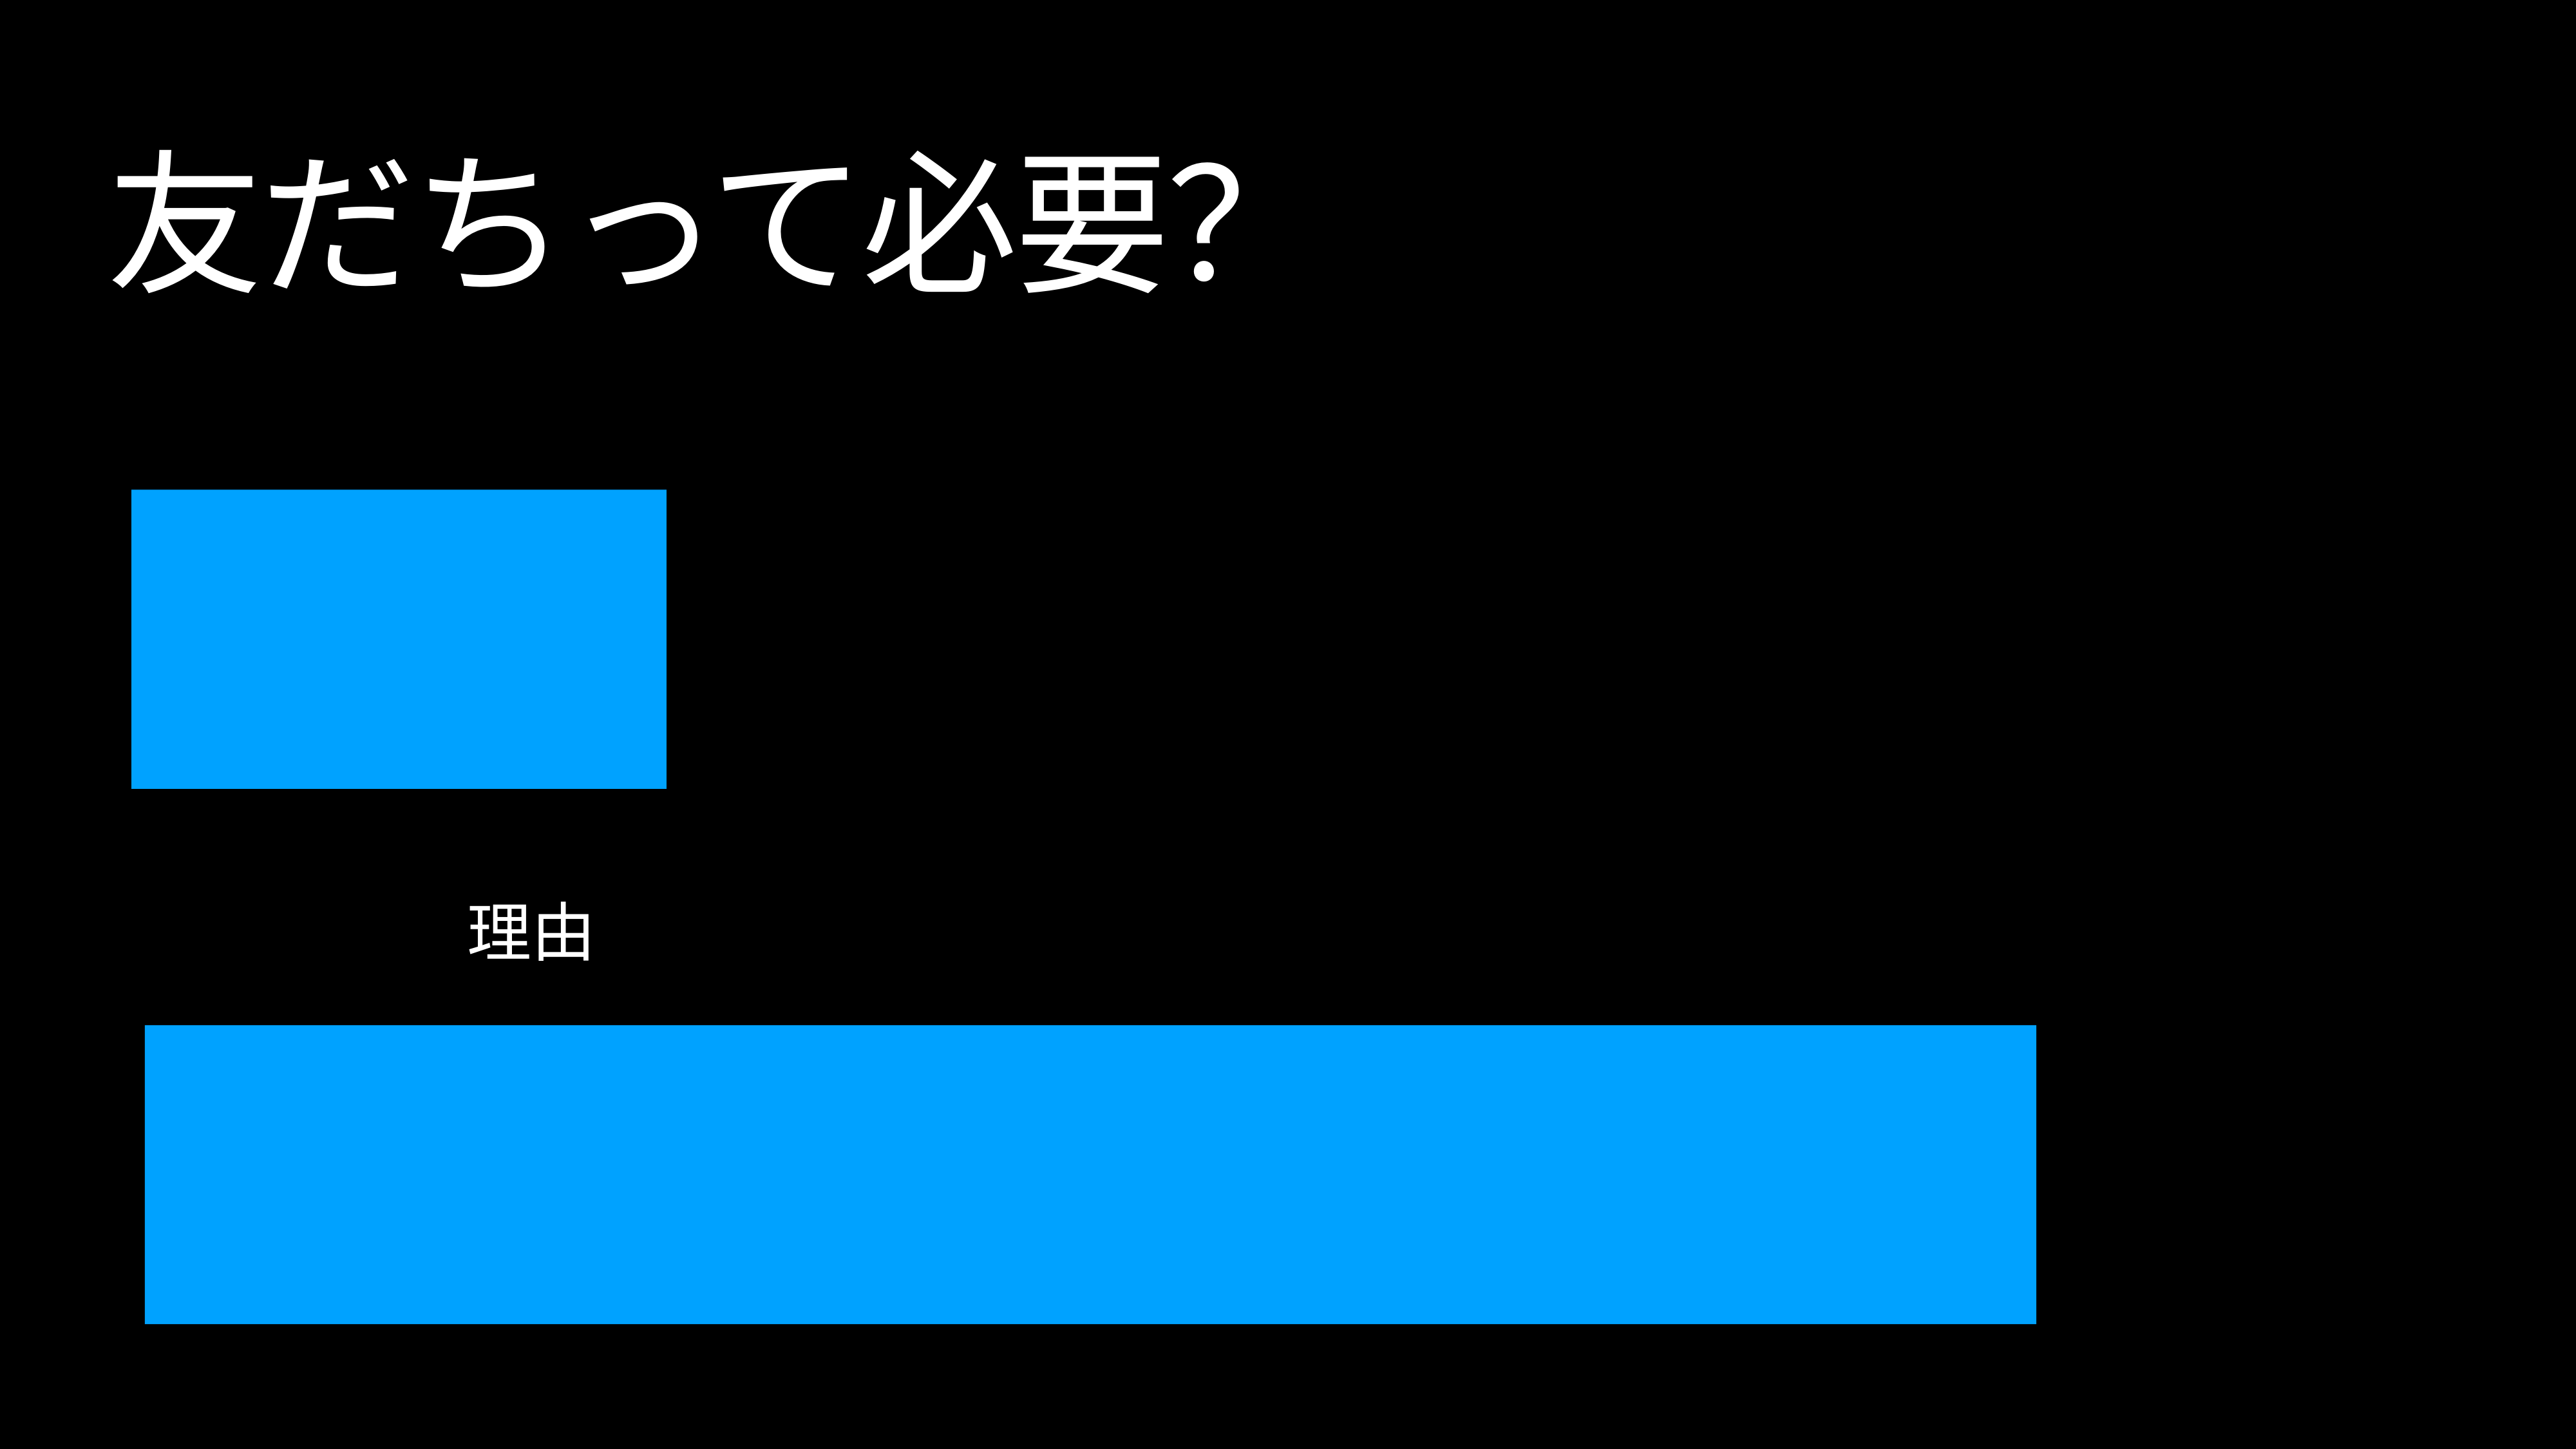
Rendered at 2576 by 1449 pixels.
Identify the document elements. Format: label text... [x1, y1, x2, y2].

text_box [131, 489, 667, 789]
text_box 理由 [462, 895, 602, 976]
title 友だちって必要？ [101, 0, 2423, 482]
text_box [144, 1025, 2036, 1325]
